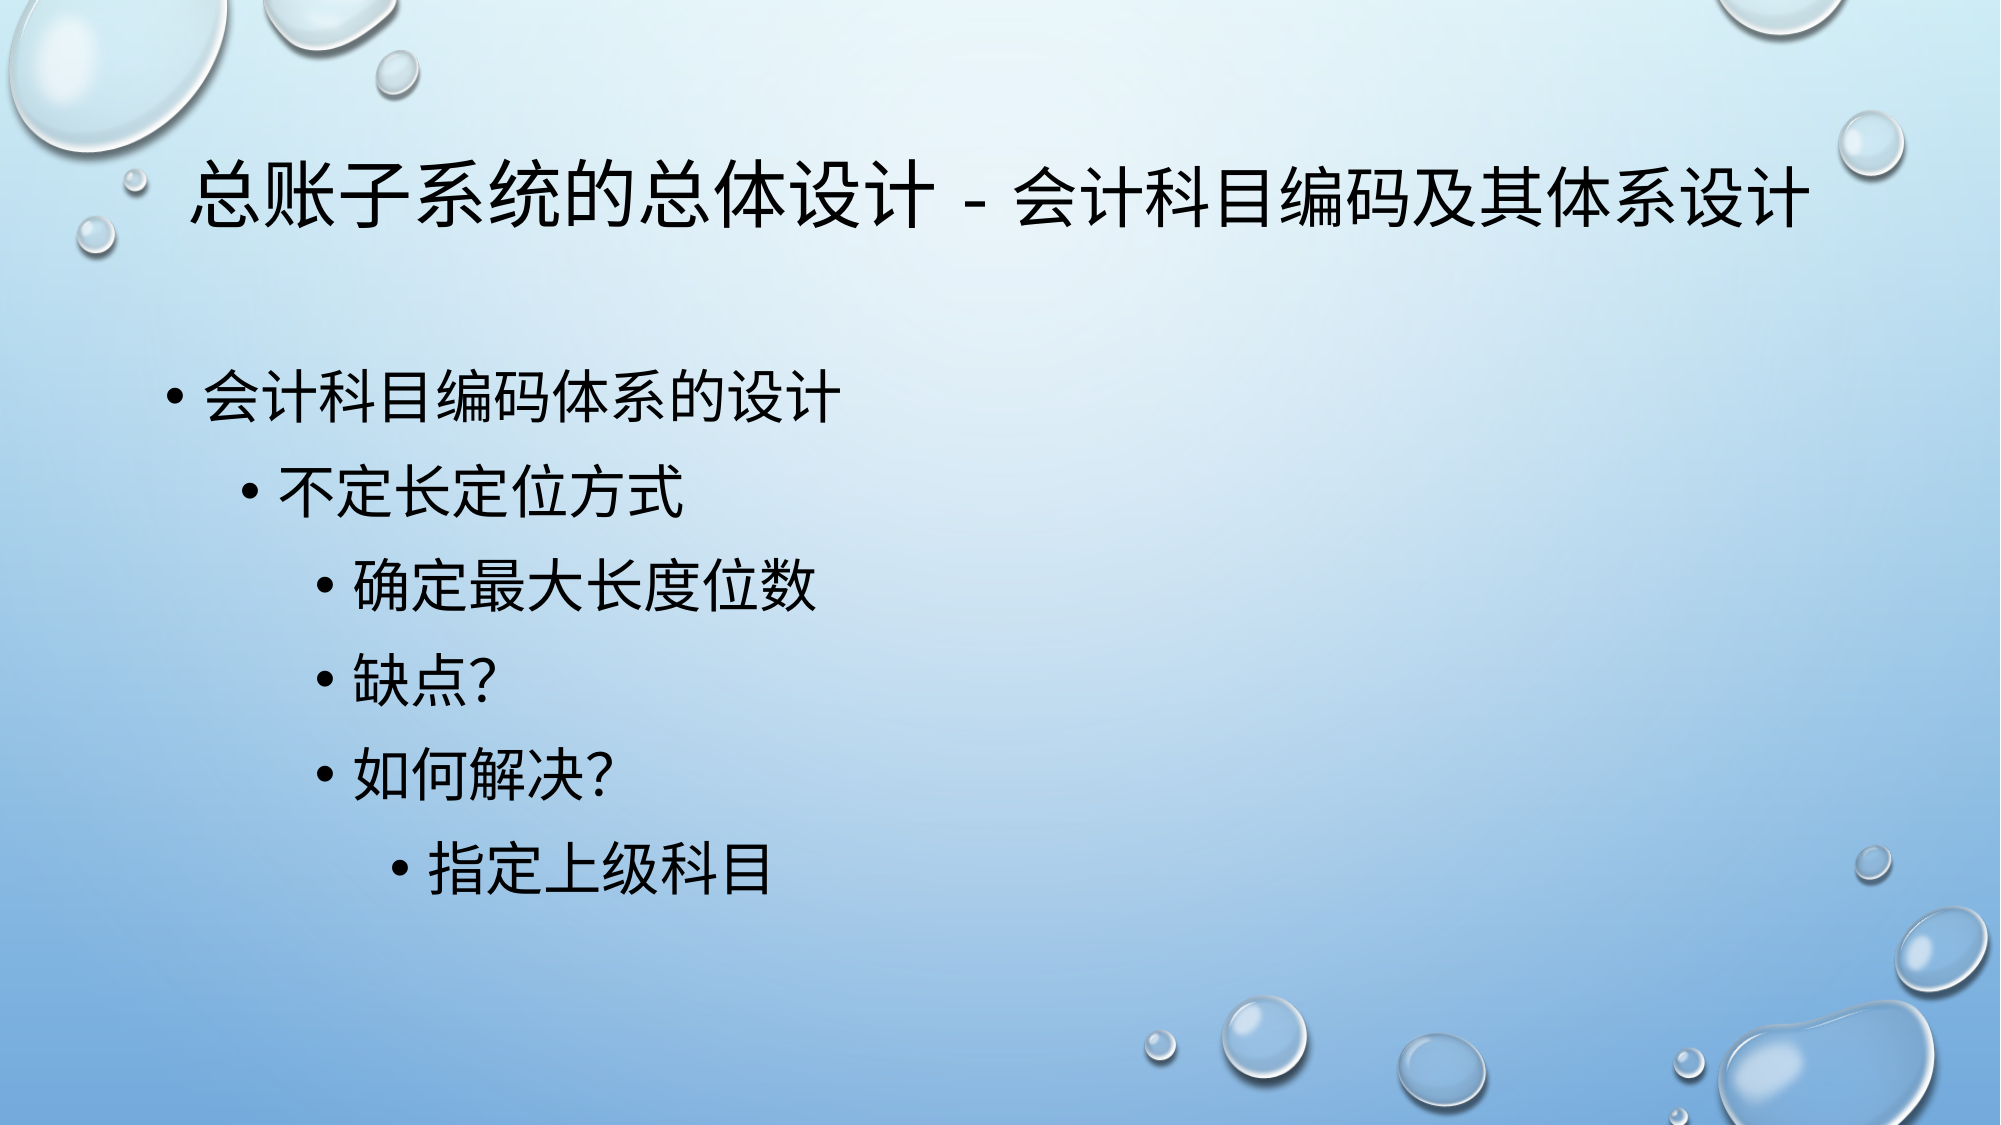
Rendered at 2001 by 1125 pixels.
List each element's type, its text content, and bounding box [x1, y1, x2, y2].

picture [0, 0, 2000, 1125]
title 总账子系统的总体设计-会计科目编码及其体系设计 [149, 67, 1851, 329]
list 会计科目编码体系的设计 不定长定位方式 确定最大长度位数 缺点？ 如何解决？ 指定上级科目 [149, 339, 1850, 966]
